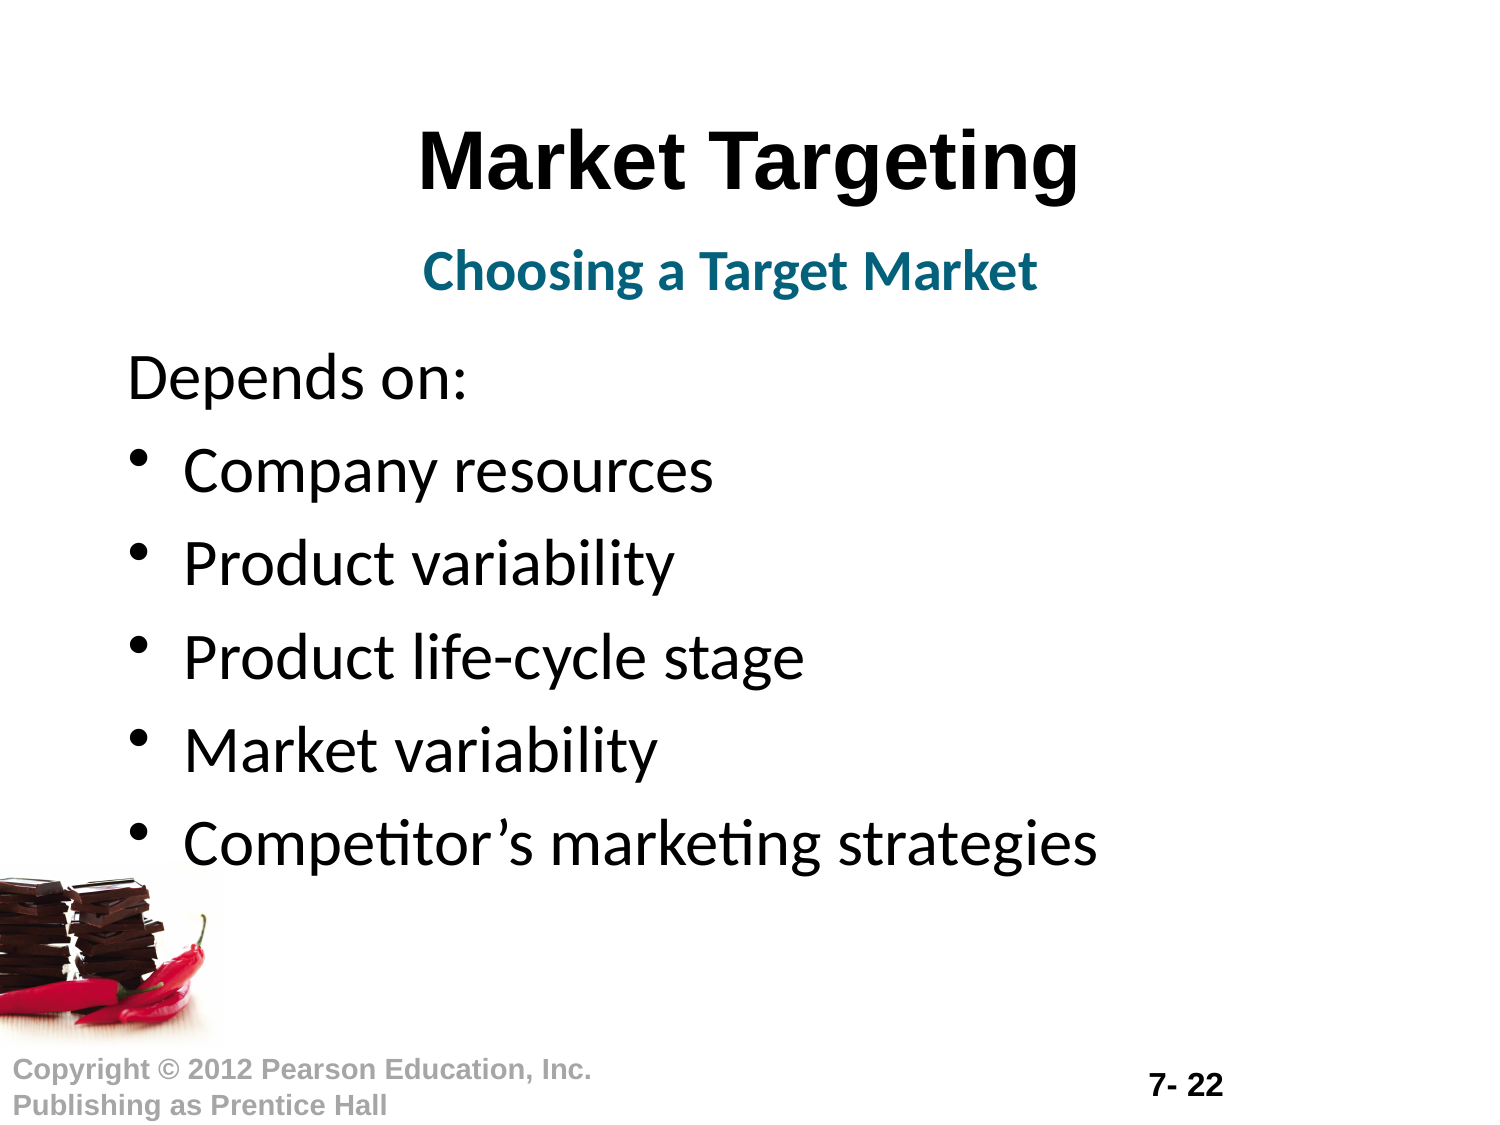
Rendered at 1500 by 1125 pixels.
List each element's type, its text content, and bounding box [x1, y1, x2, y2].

list Depends on: Company resources Product variability Product life-cycle stage Market variability Competitor’s marketing strategies [112, 324, 1388, 1001]
picture [0, 862, 225, 1050]
title Market Targeting [112, 37, 1388, 226]
list Choosing a Target Market [149, 224, 1326, 288]
